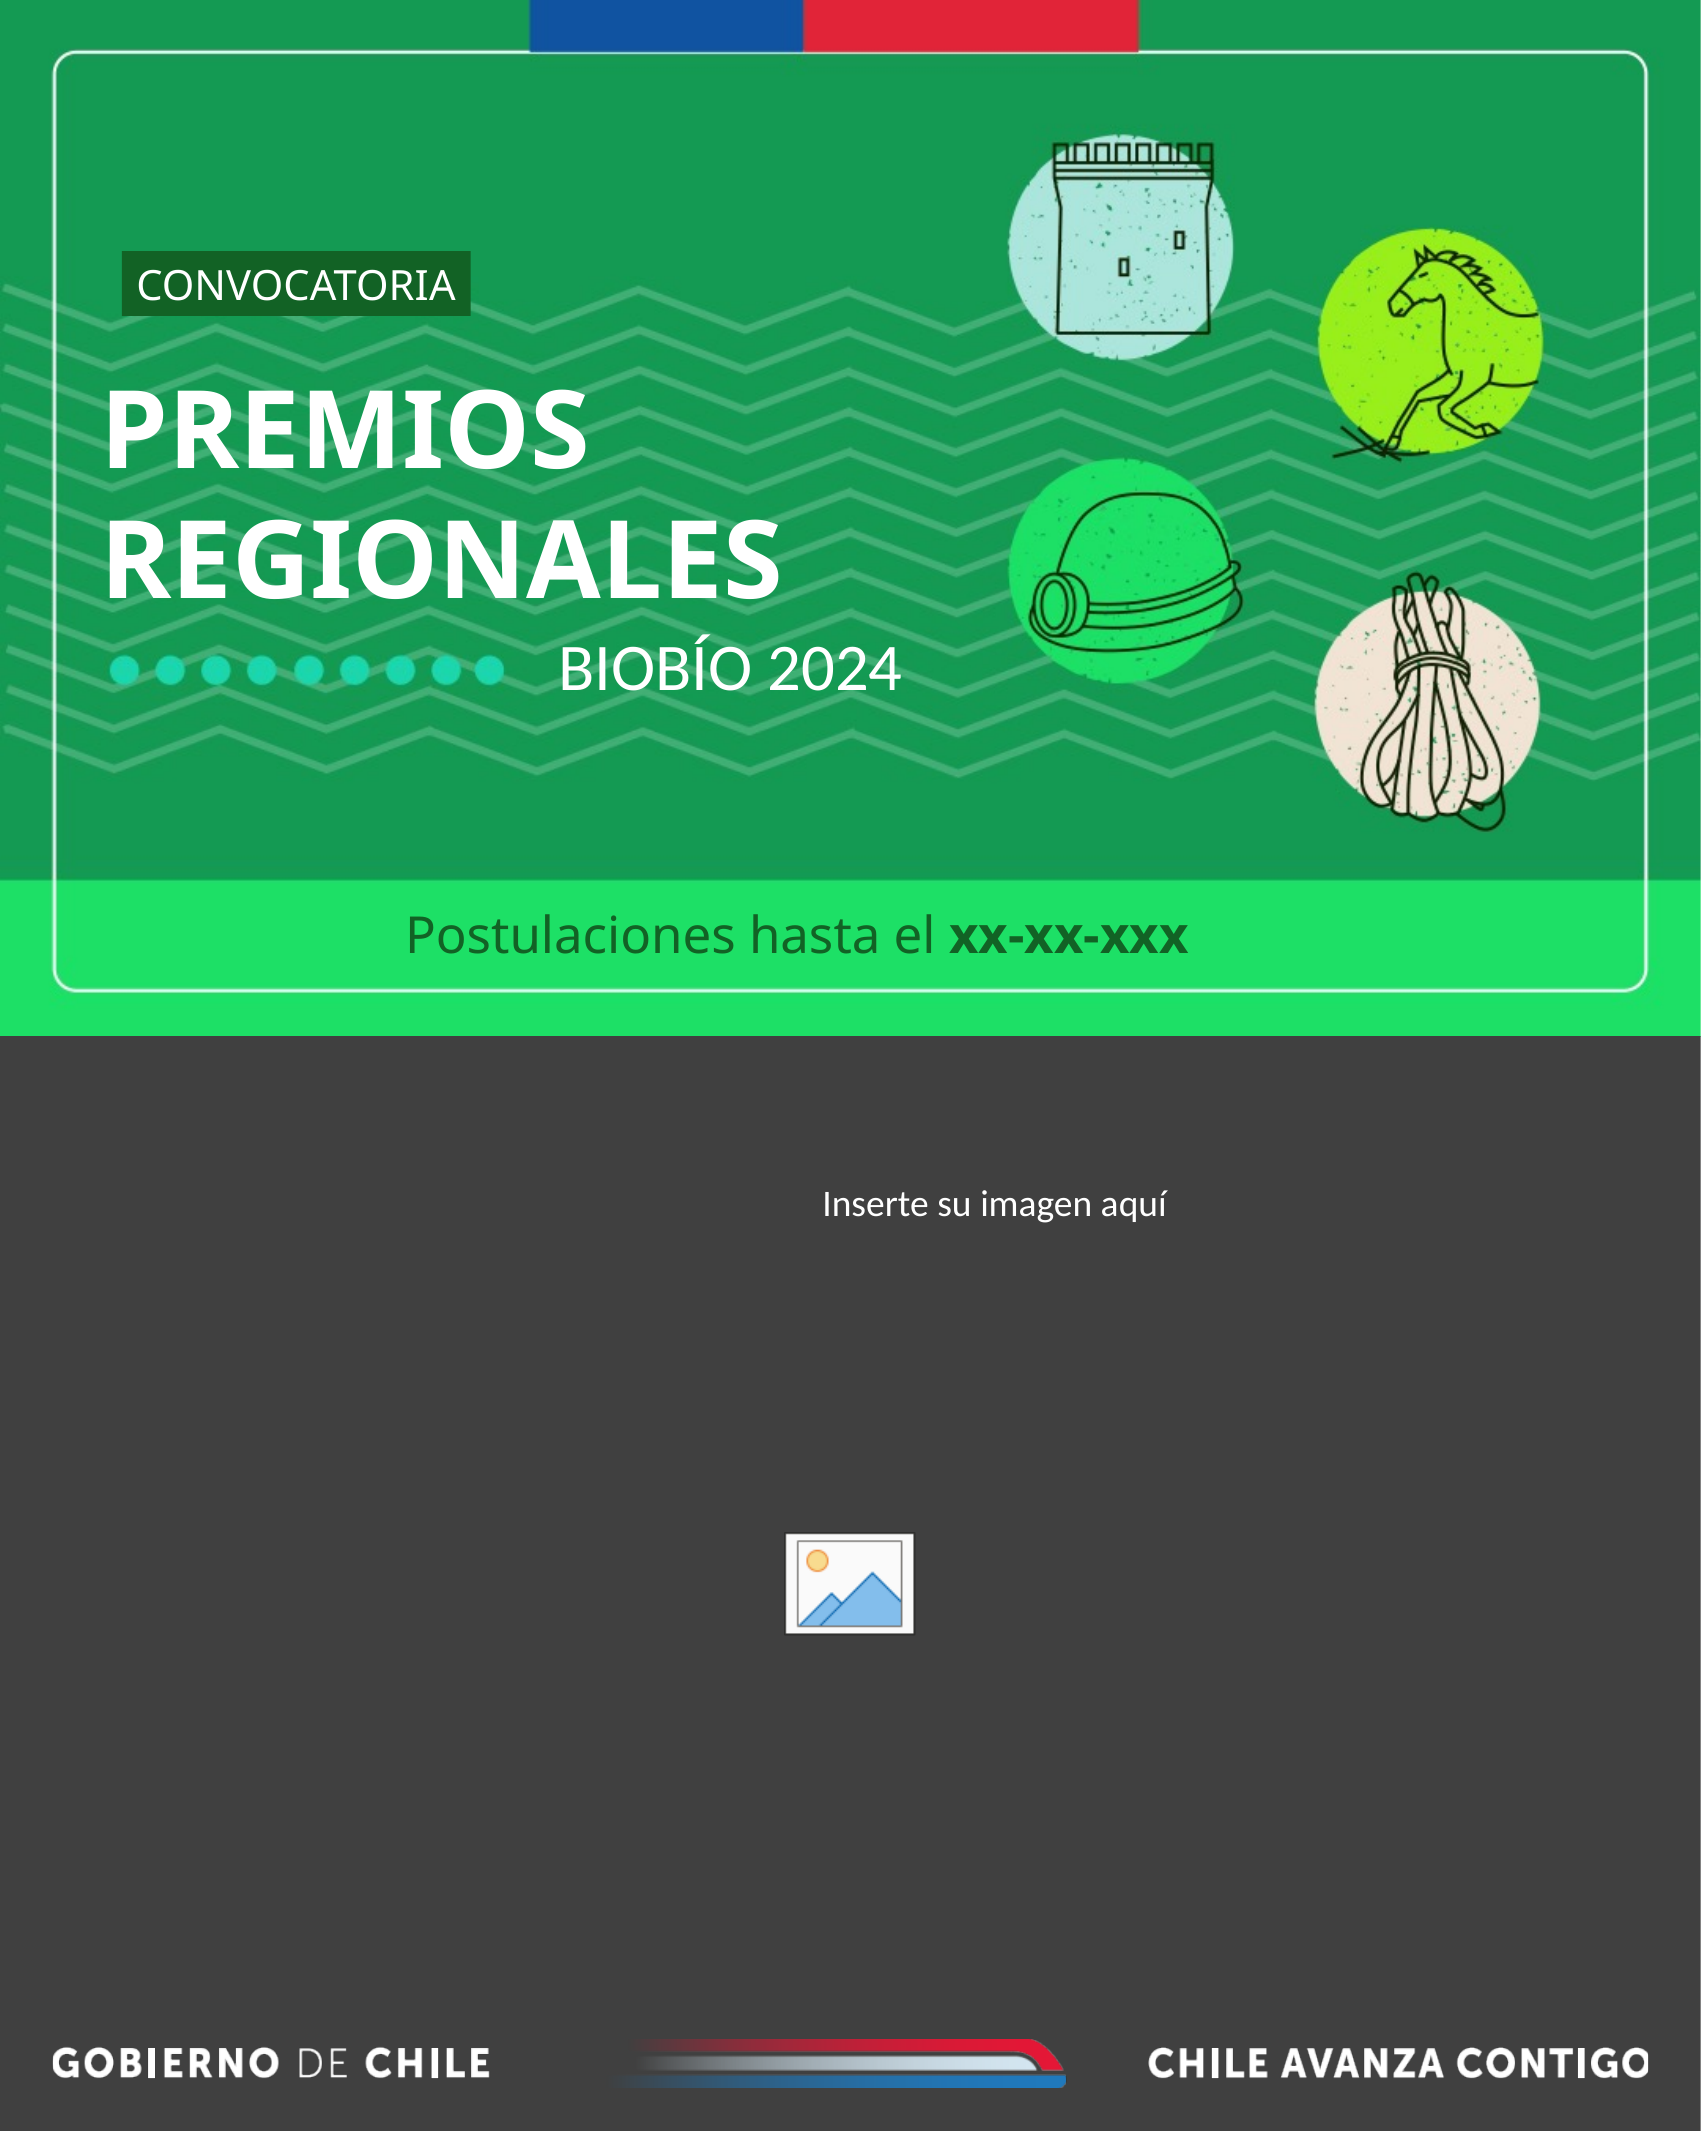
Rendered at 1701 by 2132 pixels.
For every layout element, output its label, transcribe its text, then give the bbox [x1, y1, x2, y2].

picture [0, 1036, 1701, 2132]
text_box Postulaciones hasta el xx-xx-xxx [390, 895, 1311, 972]
text_box CONVOCATORIA [121, 251, 471, 316]
text_box BIOBÍO 2024 [543, 616, 919, 712]
text_box PREMIOS REGIONALES [85, 353, 936, 628]
